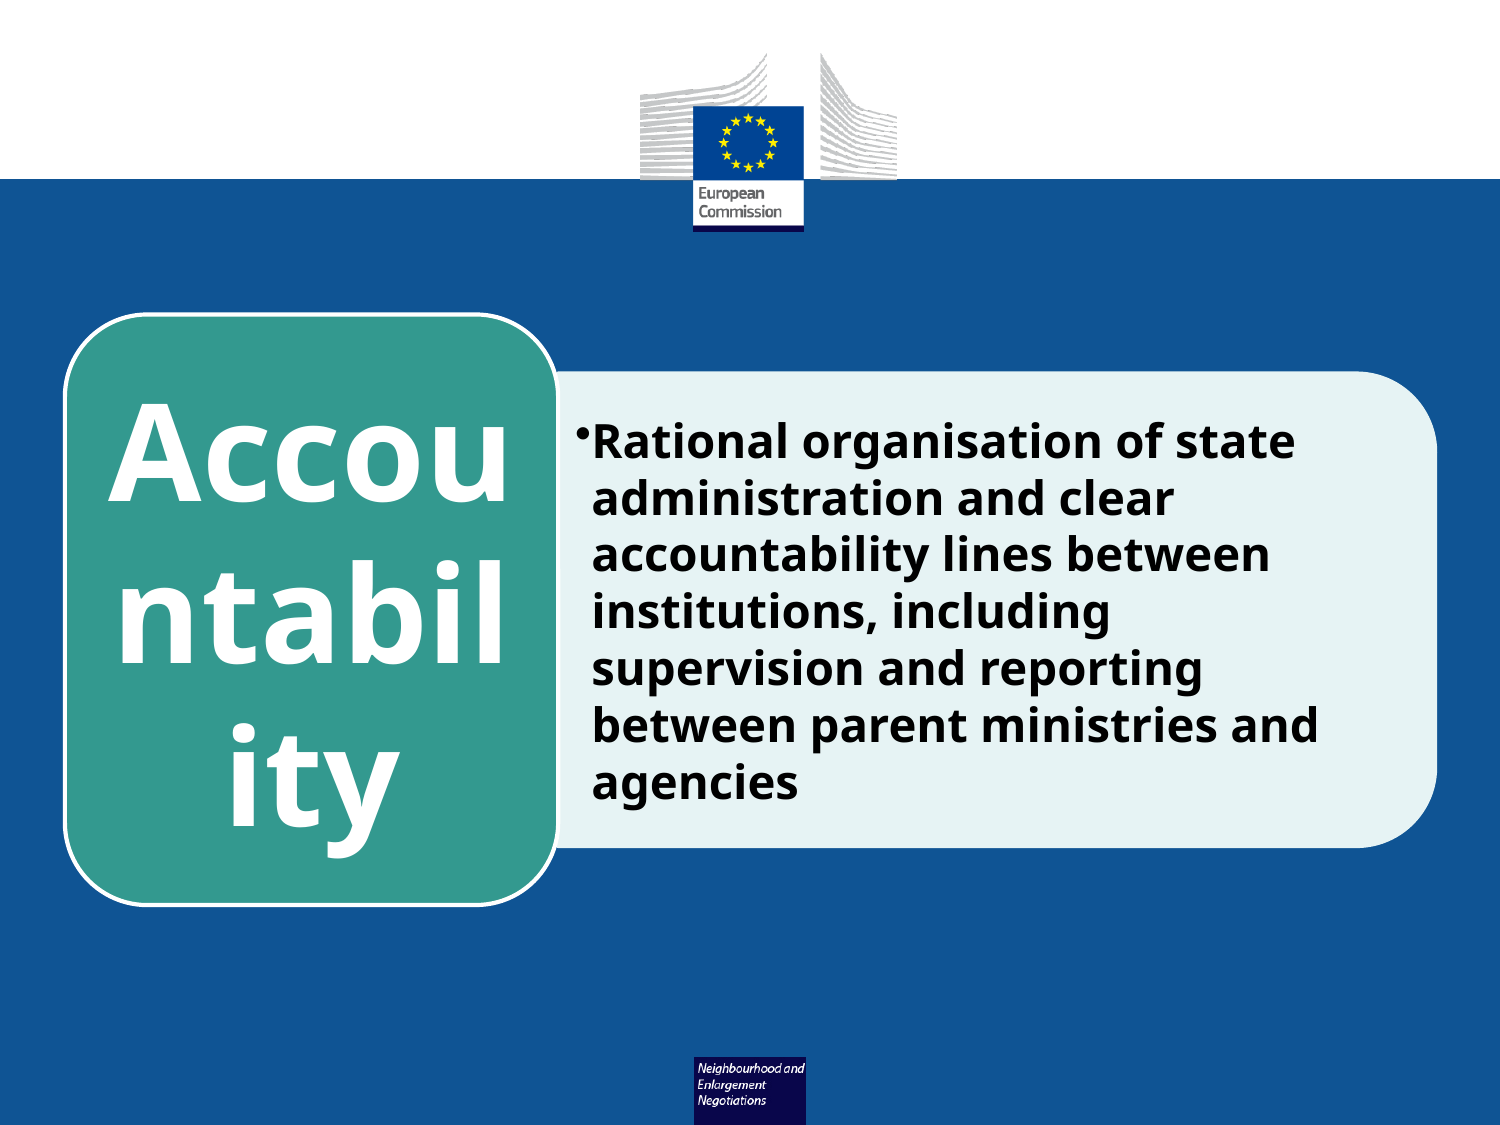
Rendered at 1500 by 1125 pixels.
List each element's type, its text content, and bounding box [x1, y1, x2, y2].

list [64, 314, 1436, 906]
picture [598, 174, 897, 283]
title Key Principles impacting twinning projects [27, 18, 1378, 174]
picture [694, 1057, 806, 1125]
